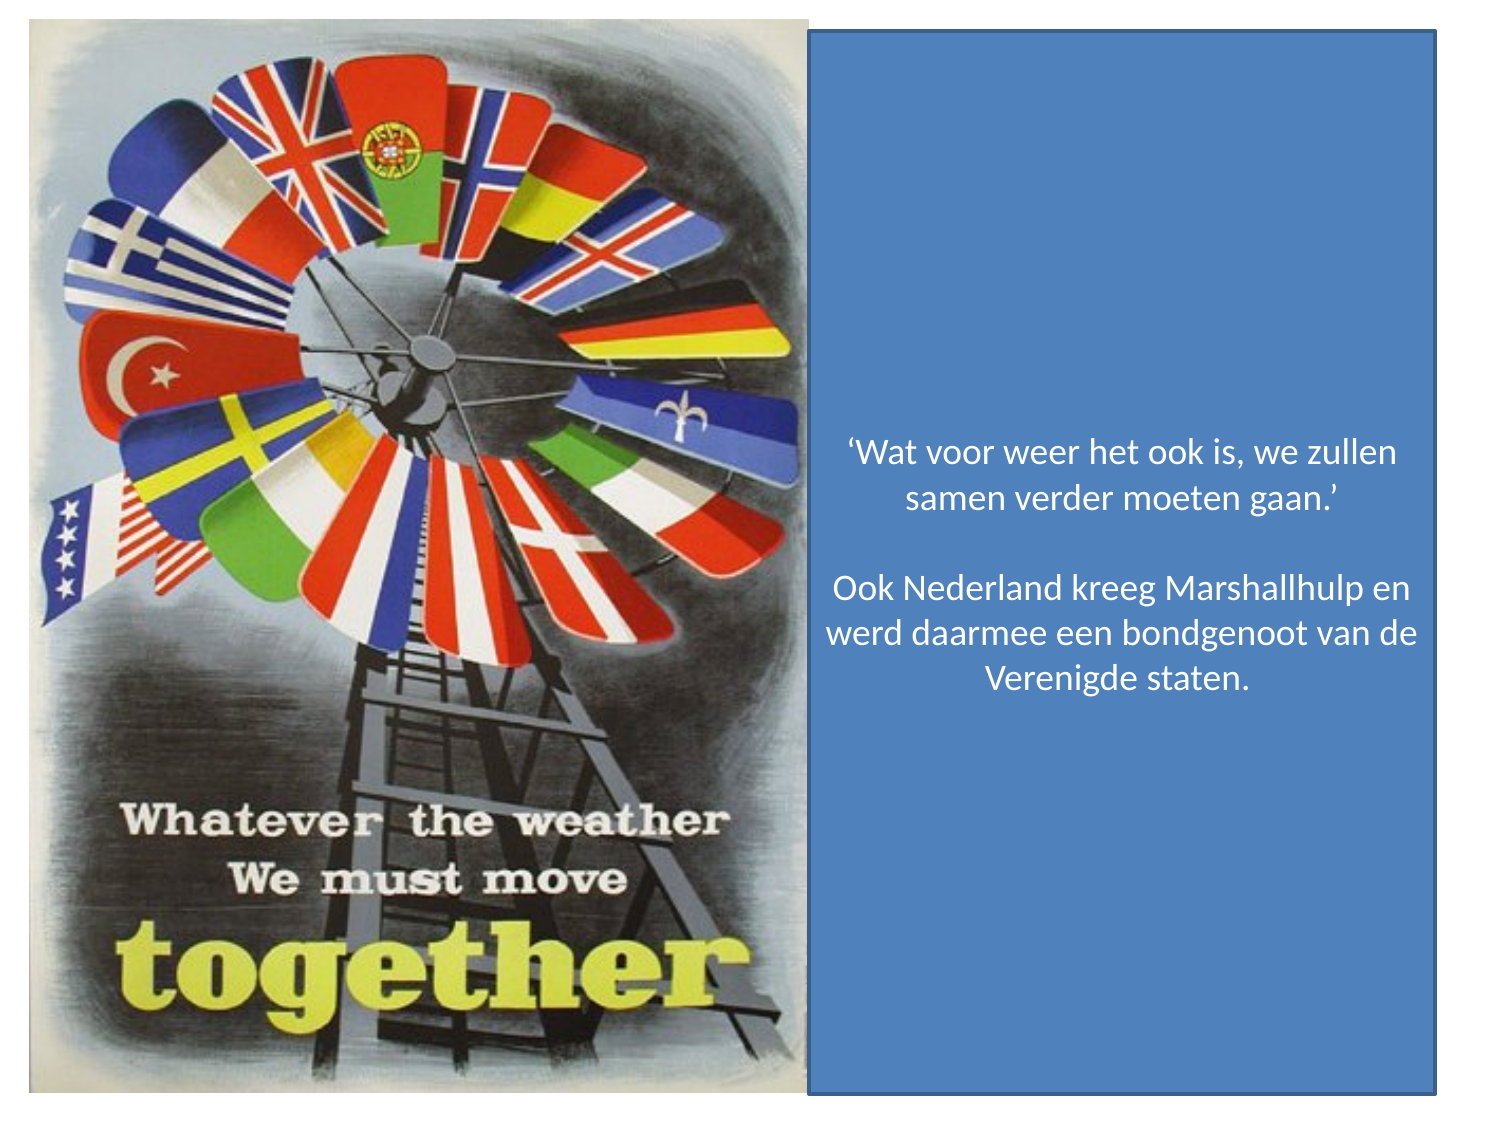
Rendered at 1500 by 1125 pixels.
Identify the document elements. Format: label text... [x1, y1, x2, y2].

picture [29, 18, 1182, 1093]
text_box ‘Wat voor weer het ook is, we zullen samen verder moeten gaan.’ Ook Nederland kreeg Marshallhulp en werd daarmee een bondgenoot van de Verenigde staten. [814, 29, 1437, 1096]
